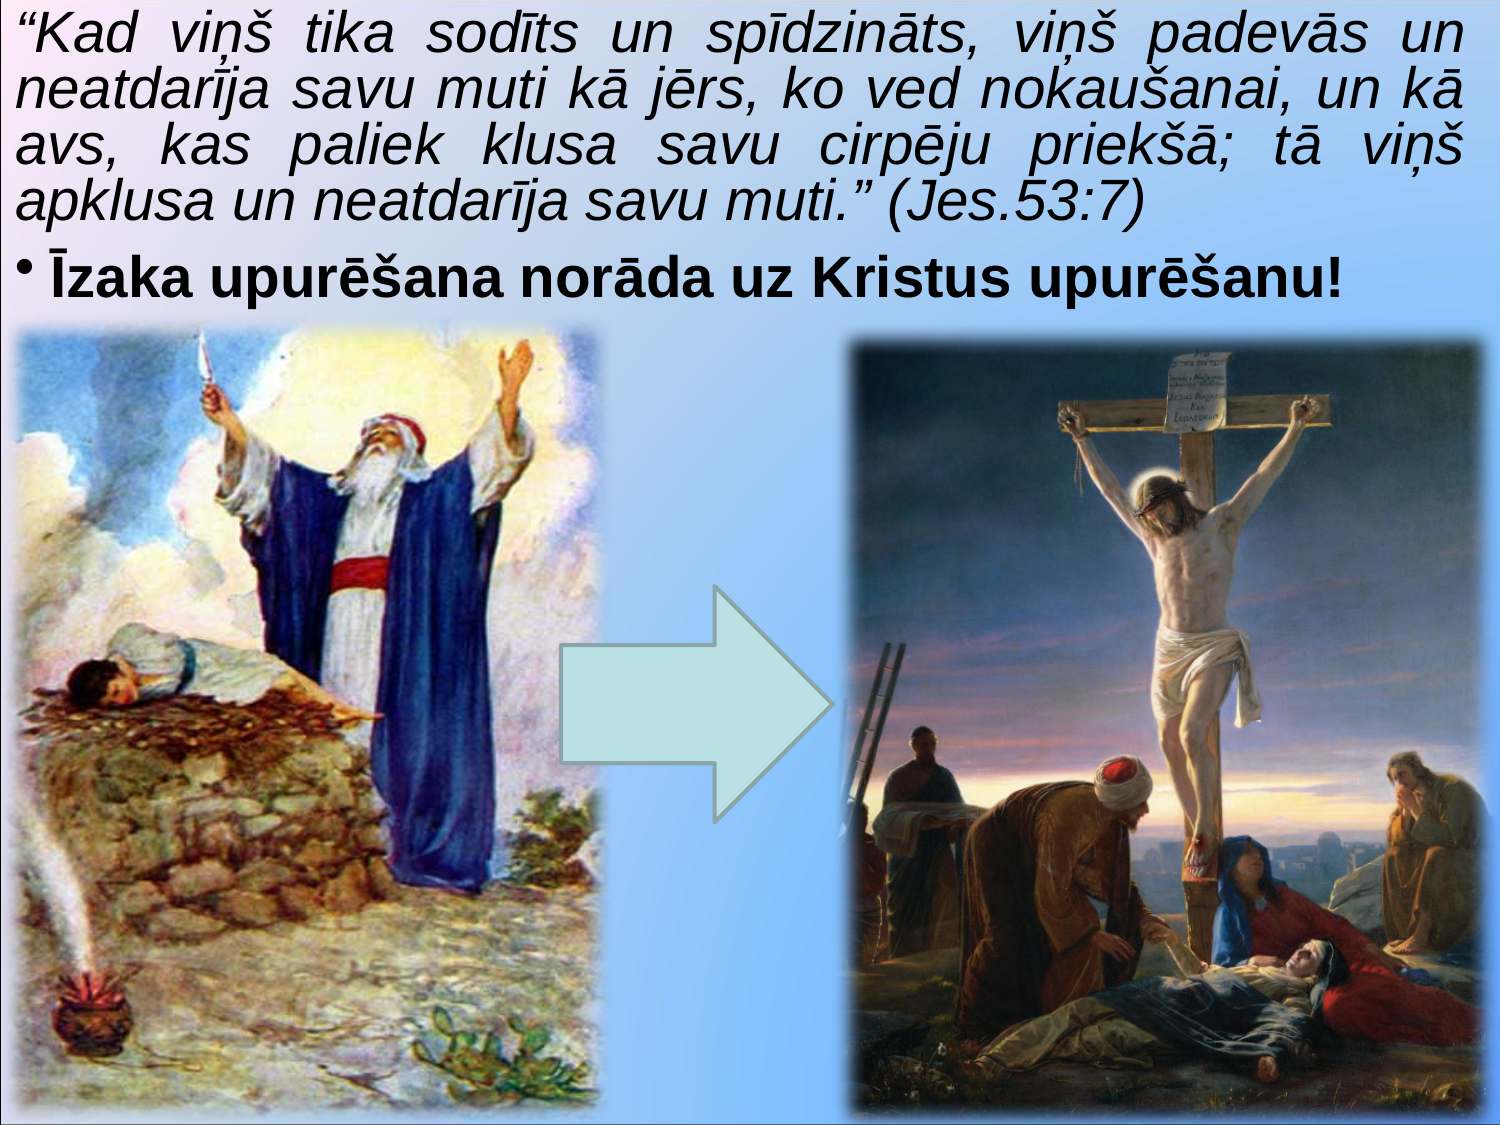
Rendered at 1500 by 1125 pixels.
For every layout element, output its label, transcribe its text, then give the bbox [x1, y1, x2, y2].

text_box Īzaka upurēšana norāda uz Kristus upurēšanu! [0, 231, 1388, 317]
list “Kad viņš tika sodīts un spīdzināts, viņš padevās un neatdarīja savu muti kā jērs, ko ved nokaušanai, un kā avs, kas paliek klusa savu cirpēju priekšā; tā viņš apklusa un neatdarīja savu muti.” (Jes.53:7) [0, 0, 1483, 173]
picture [0, 0, 1500, 1125]
text_box [617, 584, 827, 825]
